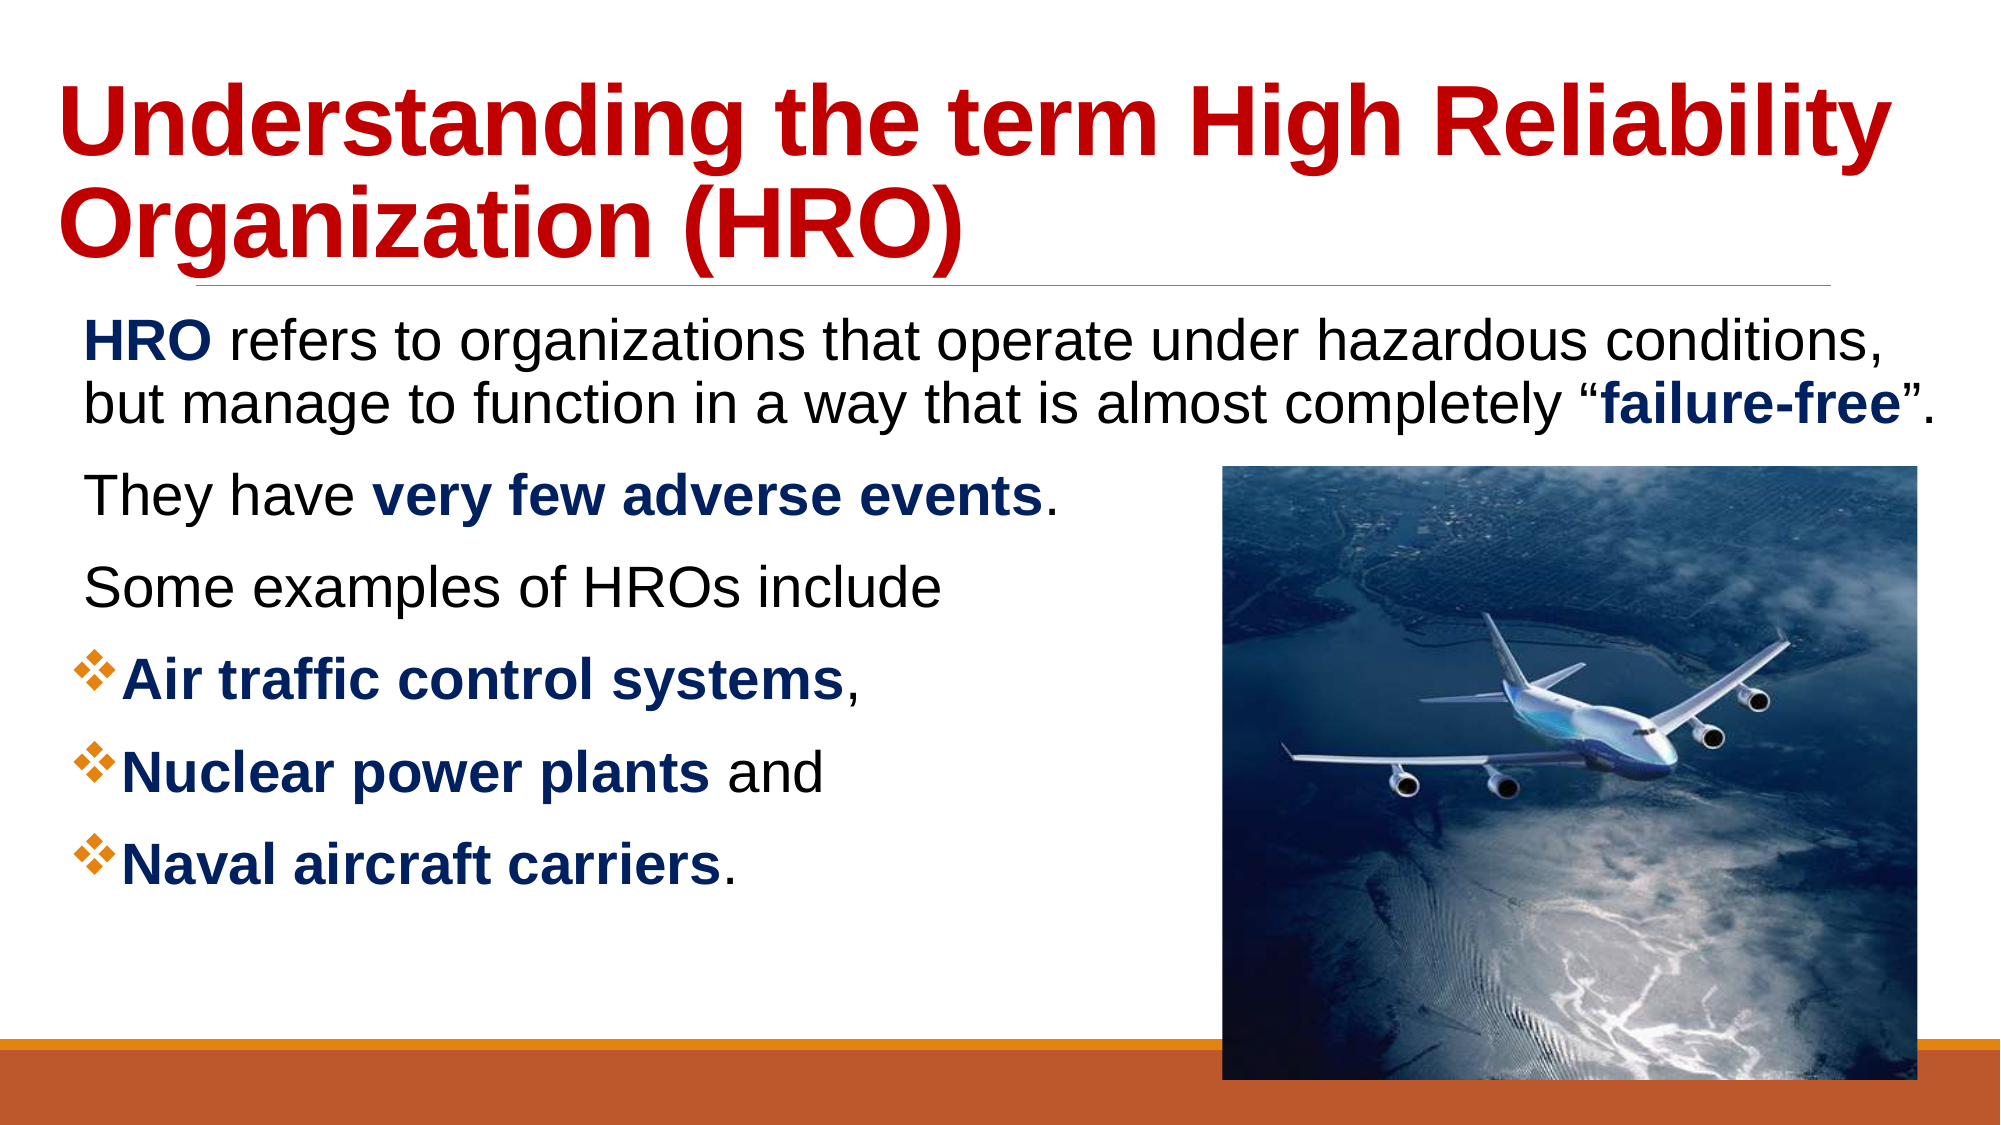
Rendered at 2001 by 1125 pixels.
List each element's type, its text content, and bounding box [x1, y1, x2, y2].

title Understanding the term High Reliability Organization (HRO) [42, 47, 1964, 285]
list HRO refers to organizations that operate under hazardous conditions, but manage to function in a way that is almost completely “failure-free”. They have very few adverse events. Some examples of HROs include Air traffic control systems, Nuclear power plants and Naval aircraft carriers. [68, 302, 1949, 1027]
picture [1221, 465, 1918, 1081]
